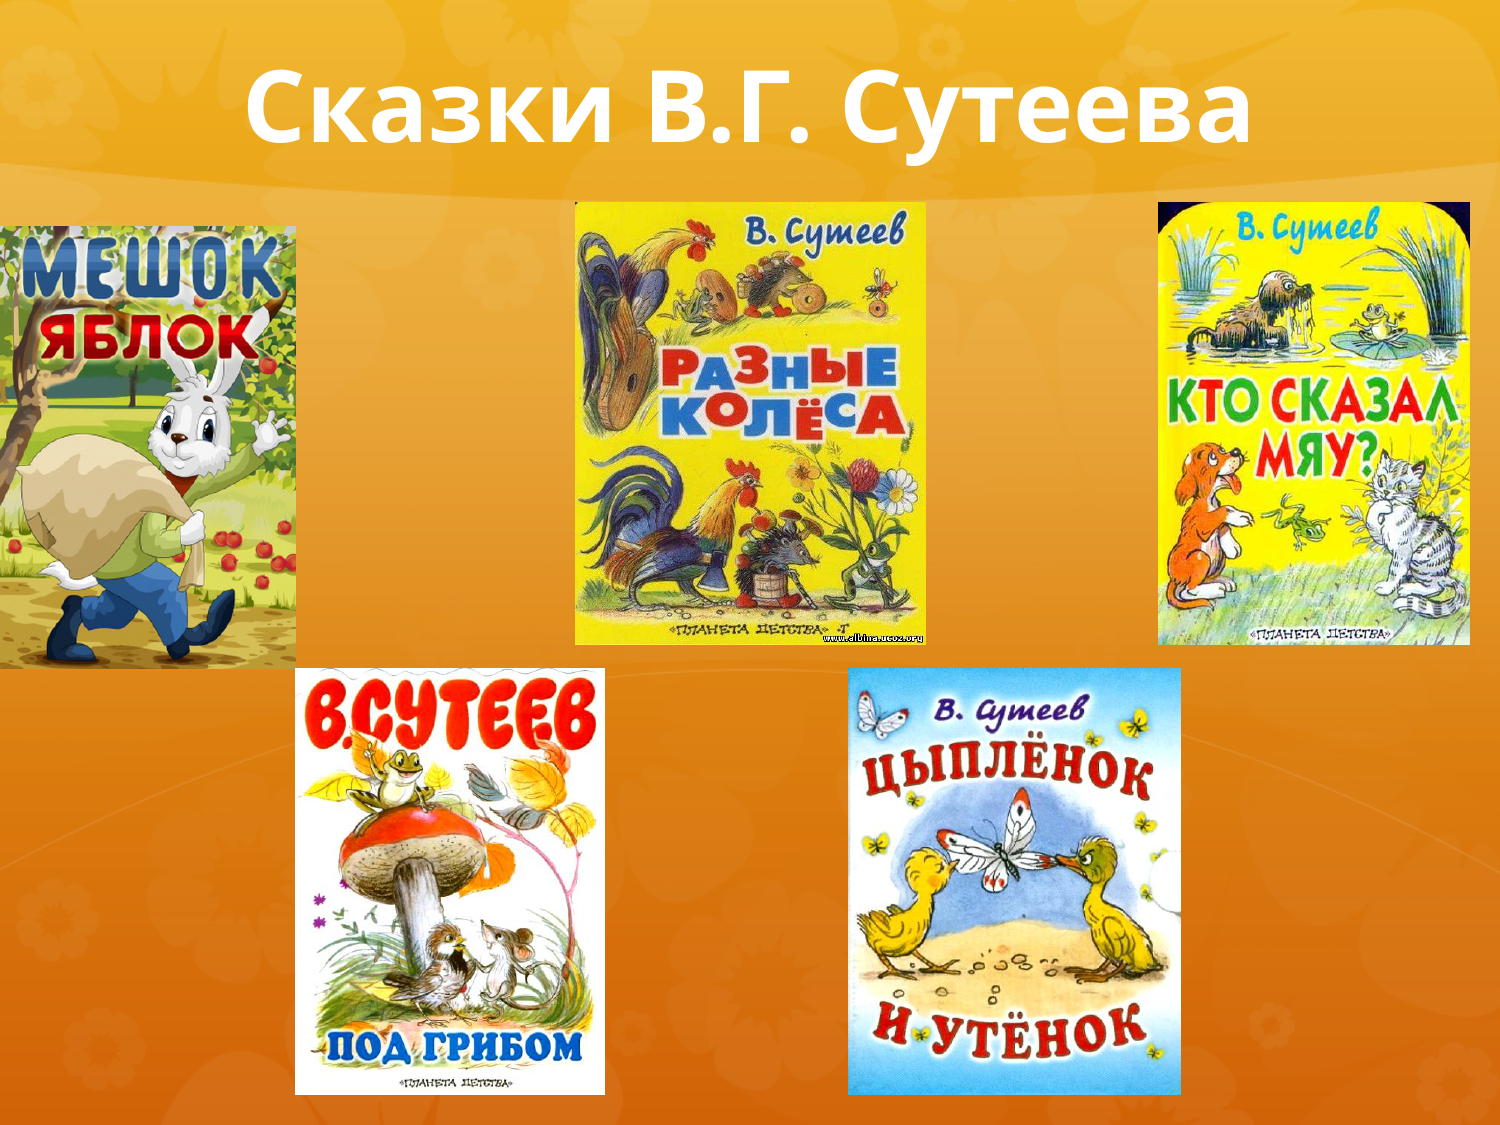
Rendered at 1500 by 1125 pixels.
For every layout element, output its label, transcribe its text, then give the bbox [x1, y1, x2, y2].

title Сказки В.Г. Сутеева [127, 14, 1372, 203]
picture [0, 0, 1500, 1125]
